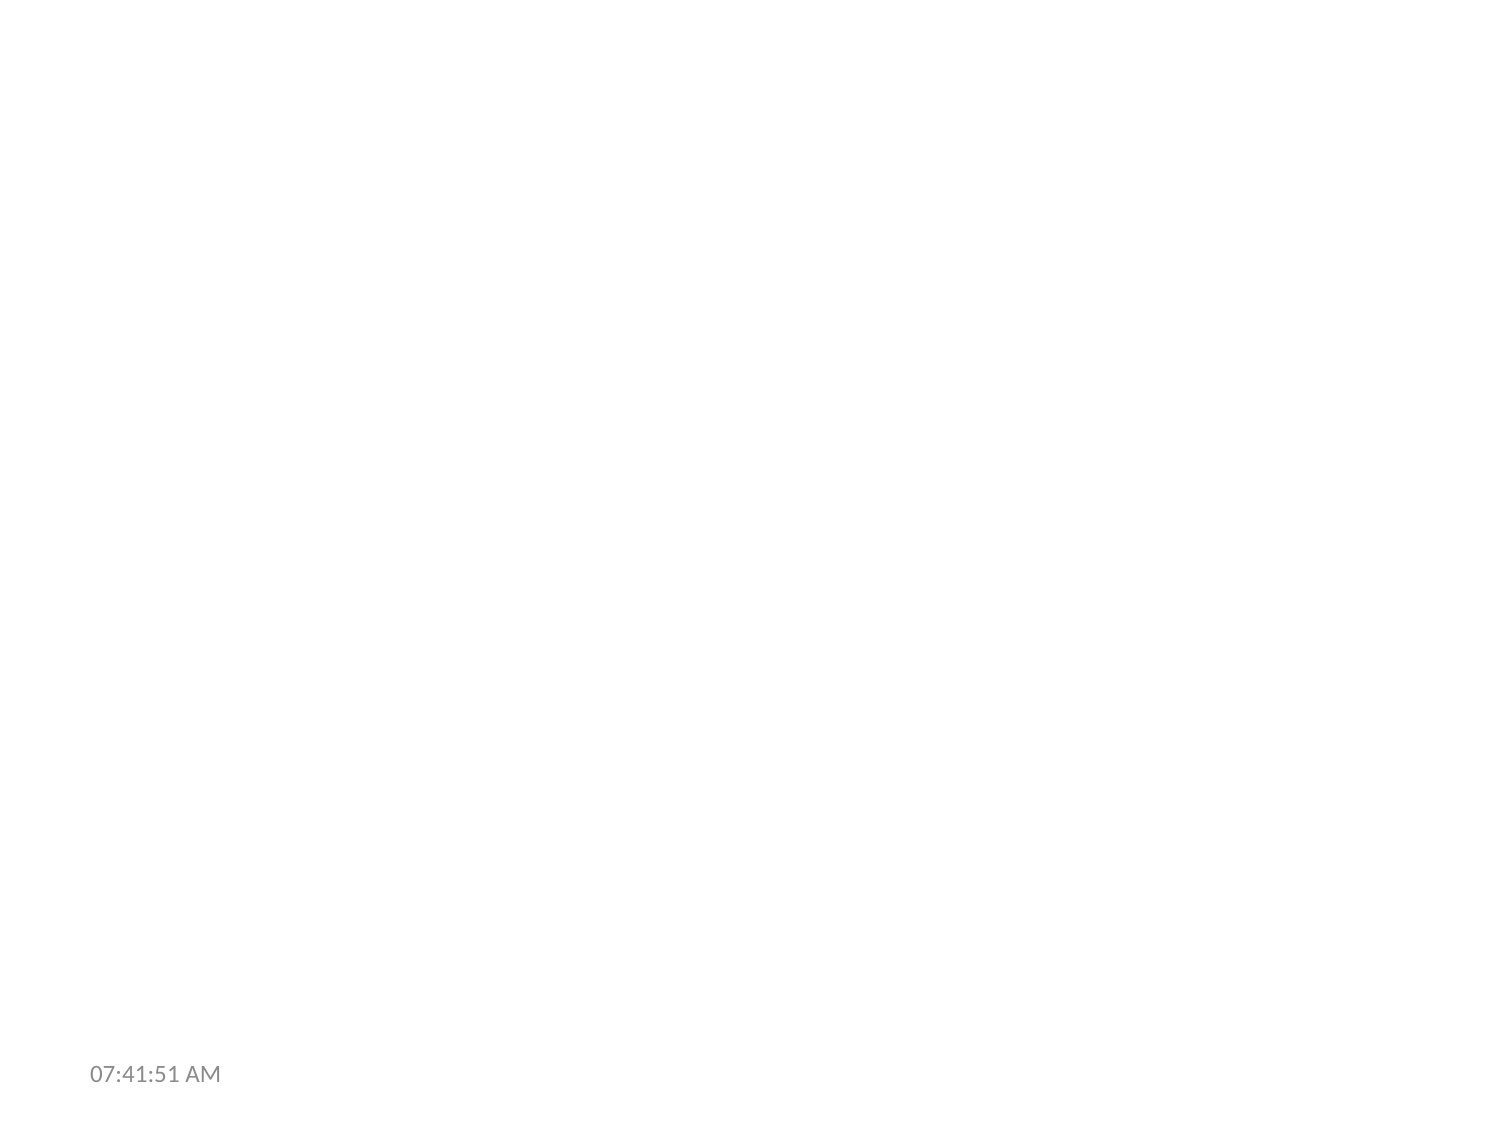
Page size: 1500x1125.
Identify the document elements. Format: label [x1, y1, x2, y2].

slide_number [75, 1042, 425, 1103]
